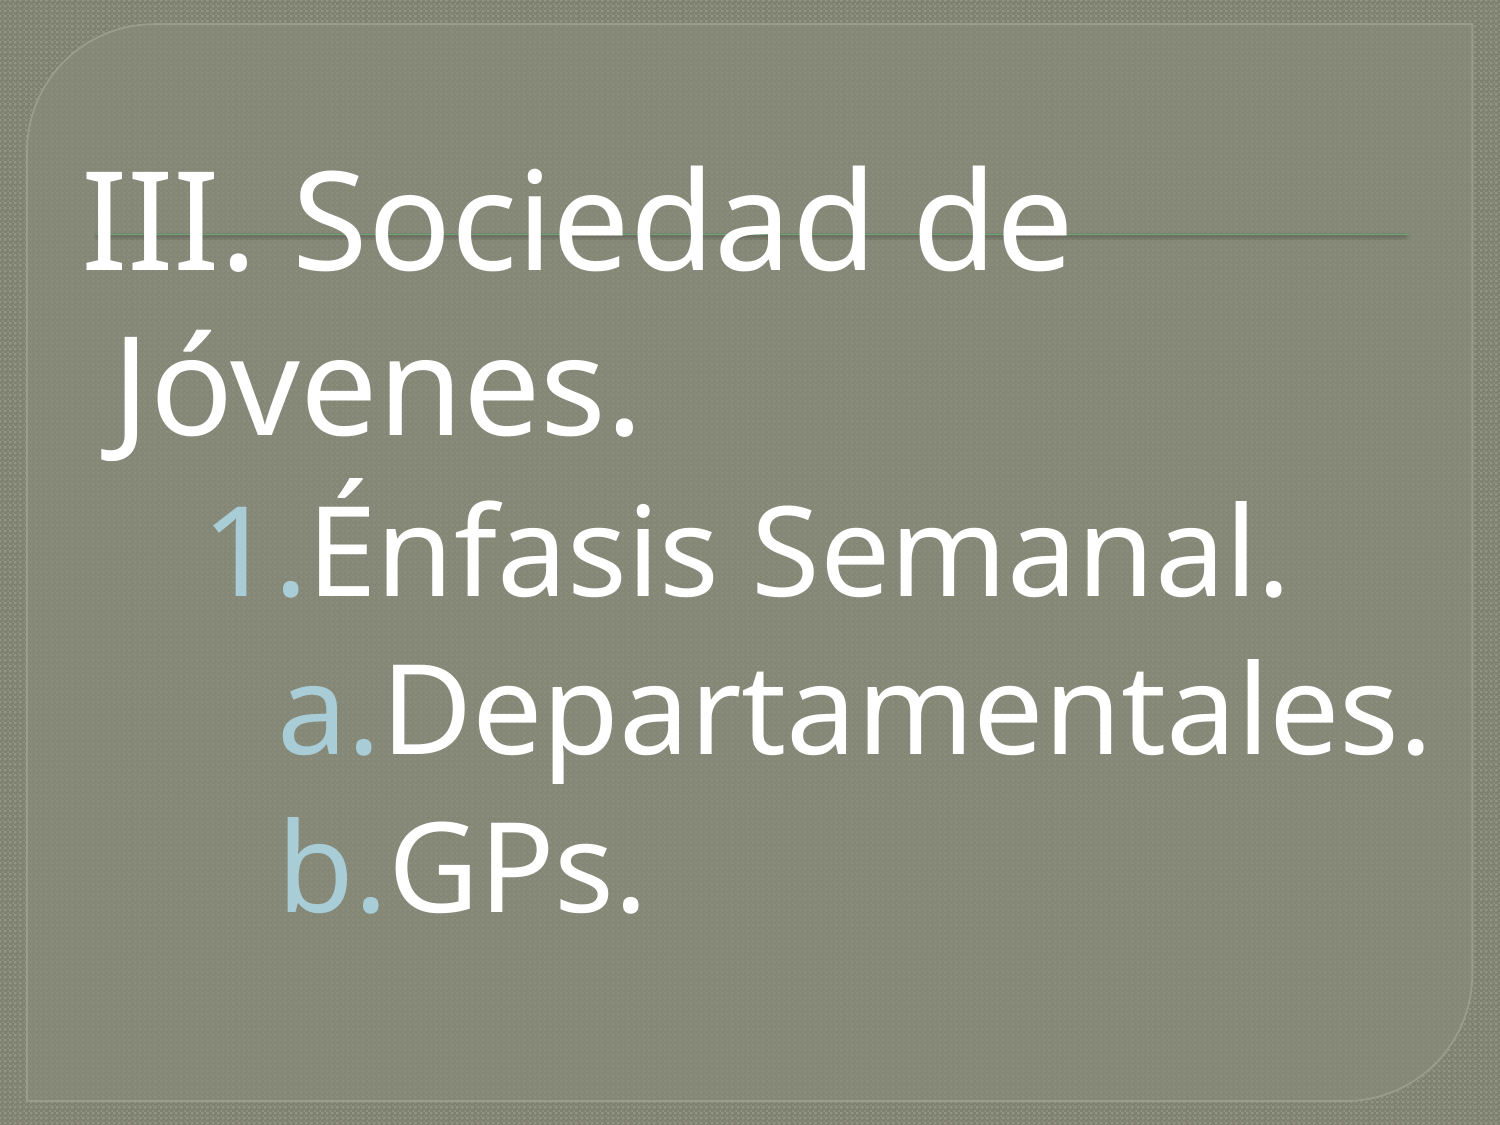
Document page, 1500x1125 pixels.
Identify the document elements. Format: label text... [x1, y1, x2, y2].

list III. Sociedad de Jóvenes. Énfasis Semanal. Departamentales. GPs. [0, 125, 1500, 1017]
